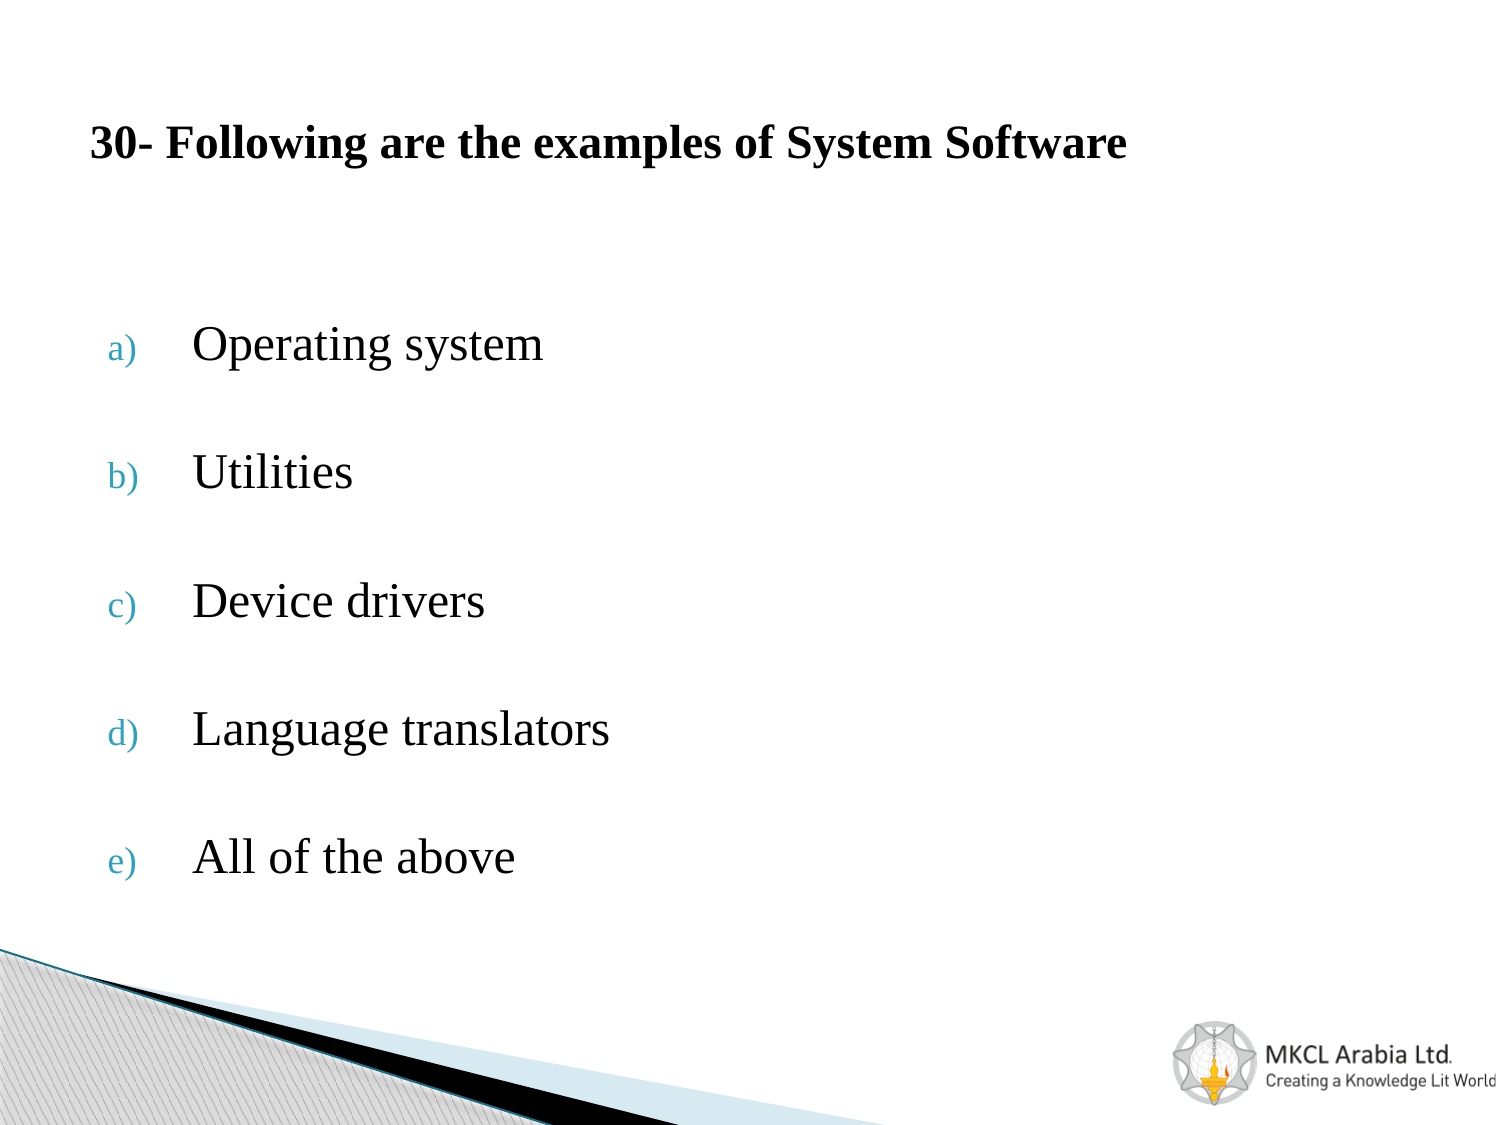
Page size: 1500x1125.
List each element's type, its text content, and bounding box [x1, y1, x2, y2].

title 30- Following are the examples of System Software [75, 45, 1425, 233]
list Operating system Utilities Device drivers Language translators All of the above [75, 243, 1425, 986]
picture [1172, 1021, 1496, 1106]
